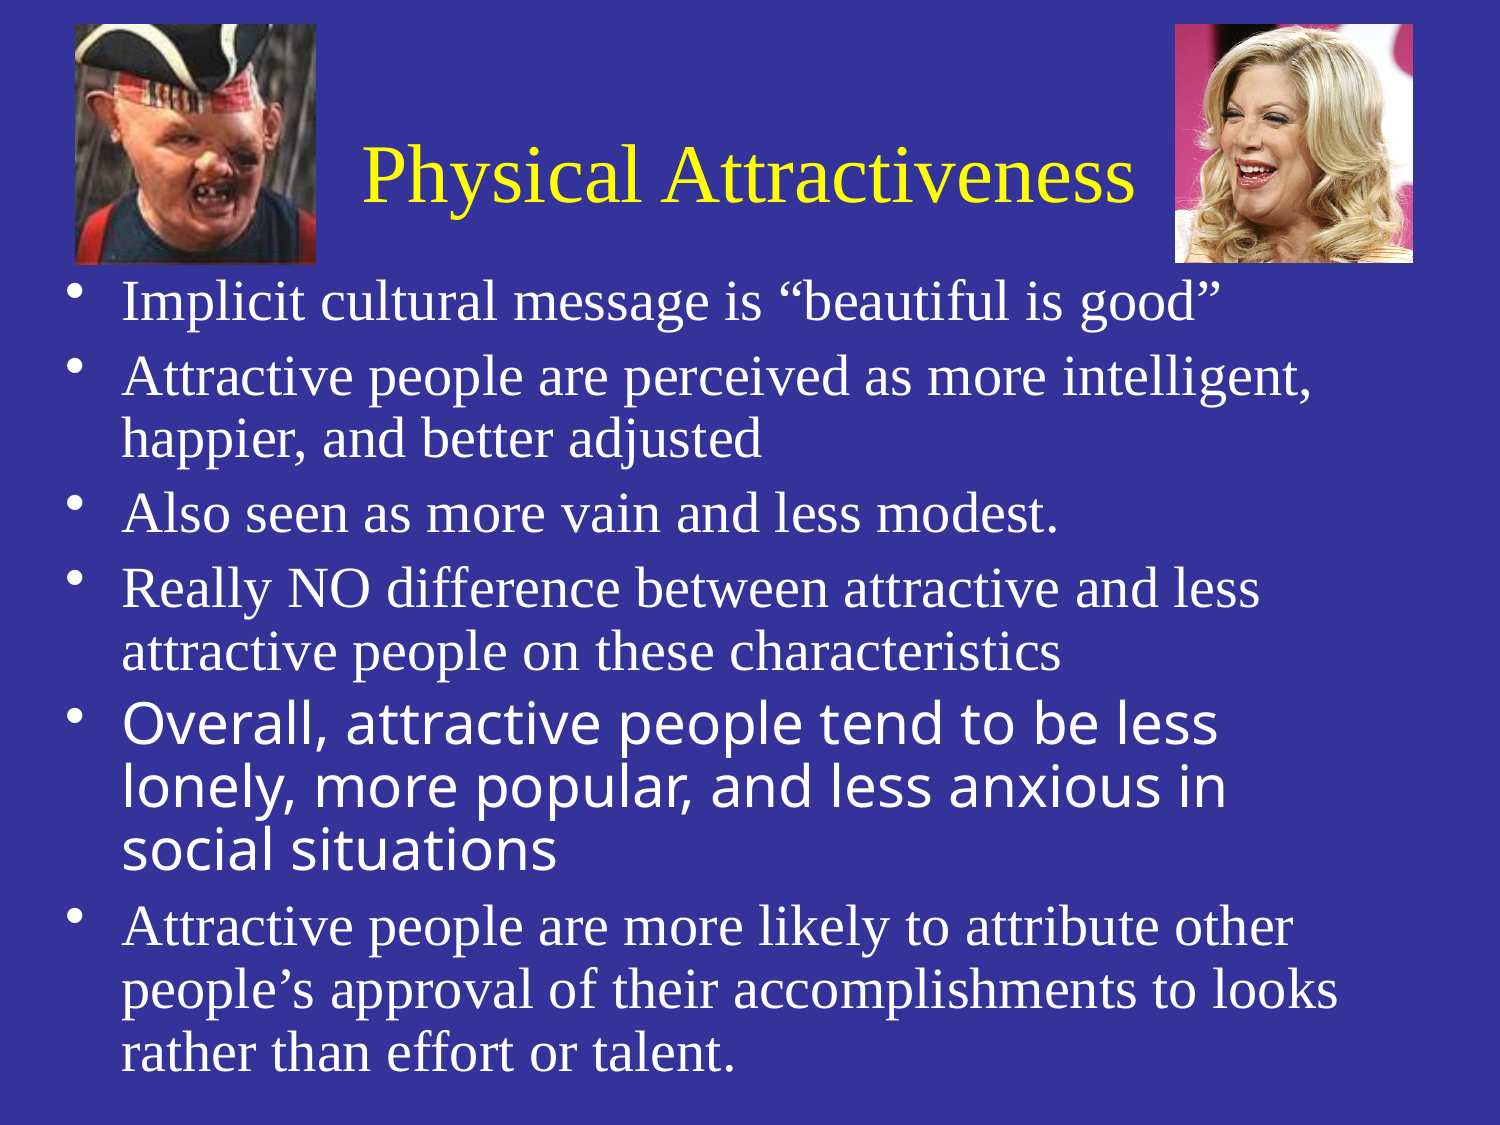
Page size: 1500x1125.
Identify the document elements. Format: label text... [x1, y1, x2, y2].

picture [74, 24, 316, 266]
title Physical Attractiveness [320, 99, 1169, 238]
picture [1174, 24, 1413, 263]
list Implicit cultural message is “beautiful is good” Attractive people are perceived as more intelligent, happier, and better adjusted Also seen as more vain and less modest. Really NO difference between attractive and less attractive people on these characteristics Overall, attractive people tend to be less lonely, more popular, and less anxious in social situations Attractive people are more likely to attribute other people’s approval of their accomplishments to looks rather than effort or talent. [49, 262, 1388, 1001]
